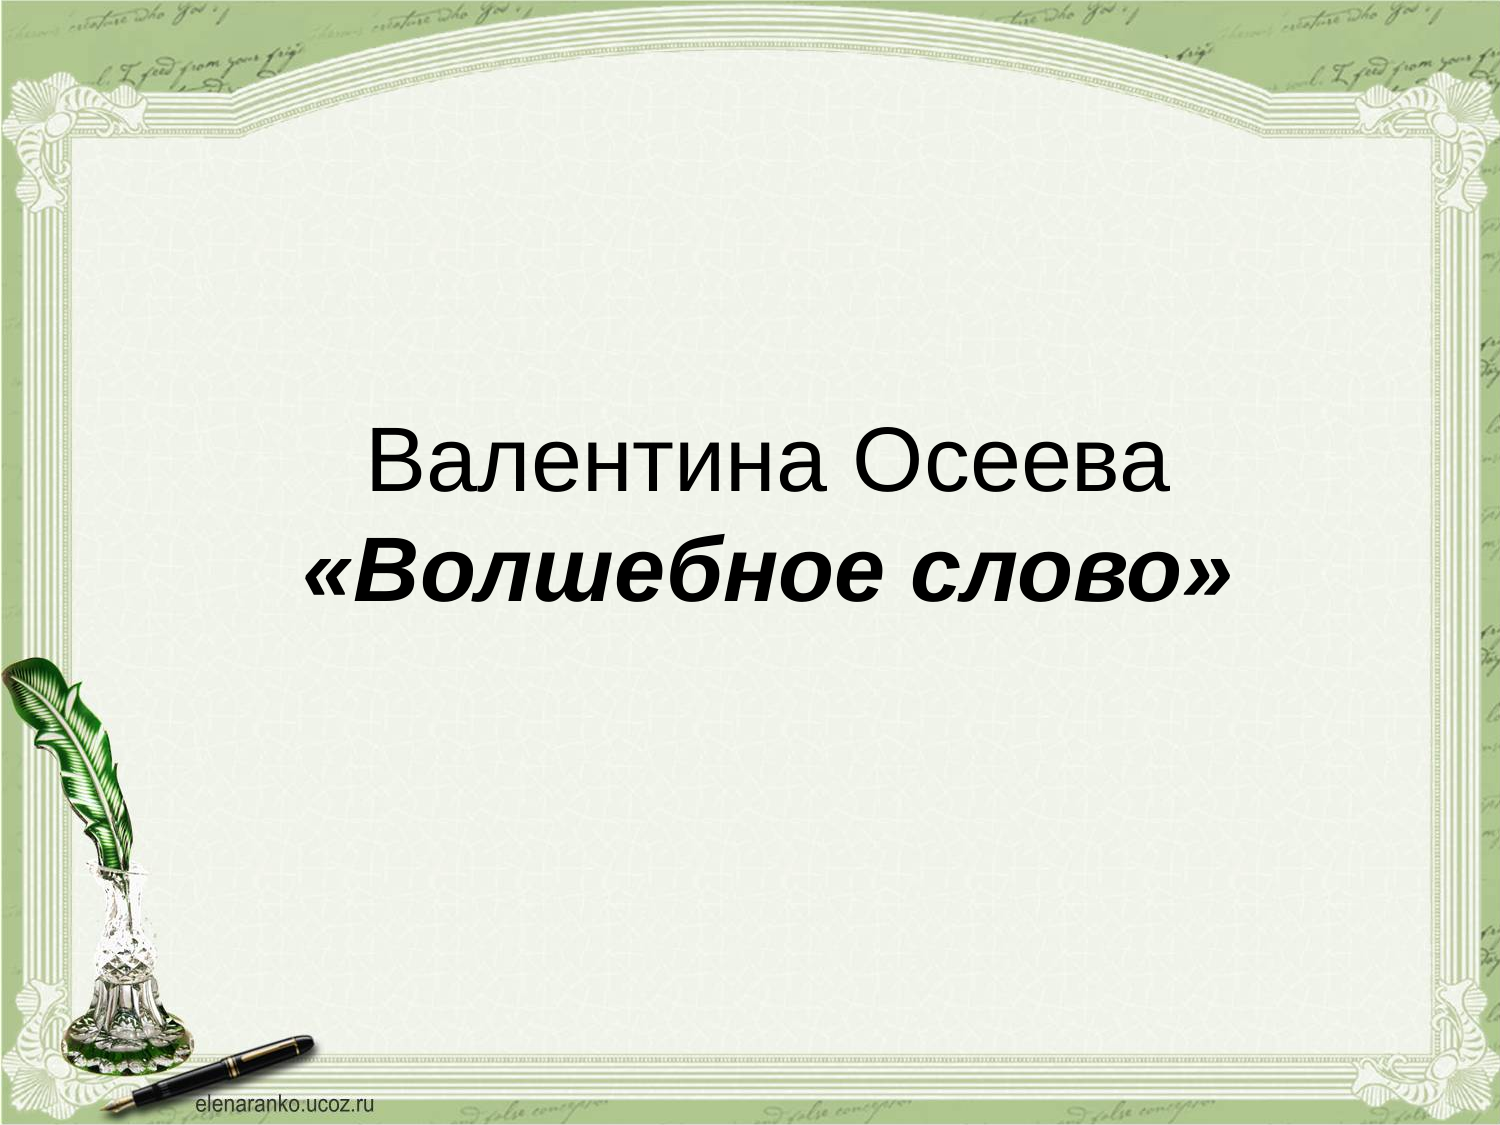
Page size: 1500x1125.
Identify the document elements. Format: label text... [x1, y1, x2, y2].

picture [0, 0, 1500, 1125]
title Валентина Осеева «Волшебное слово» [93, 328, 1444, 692]
